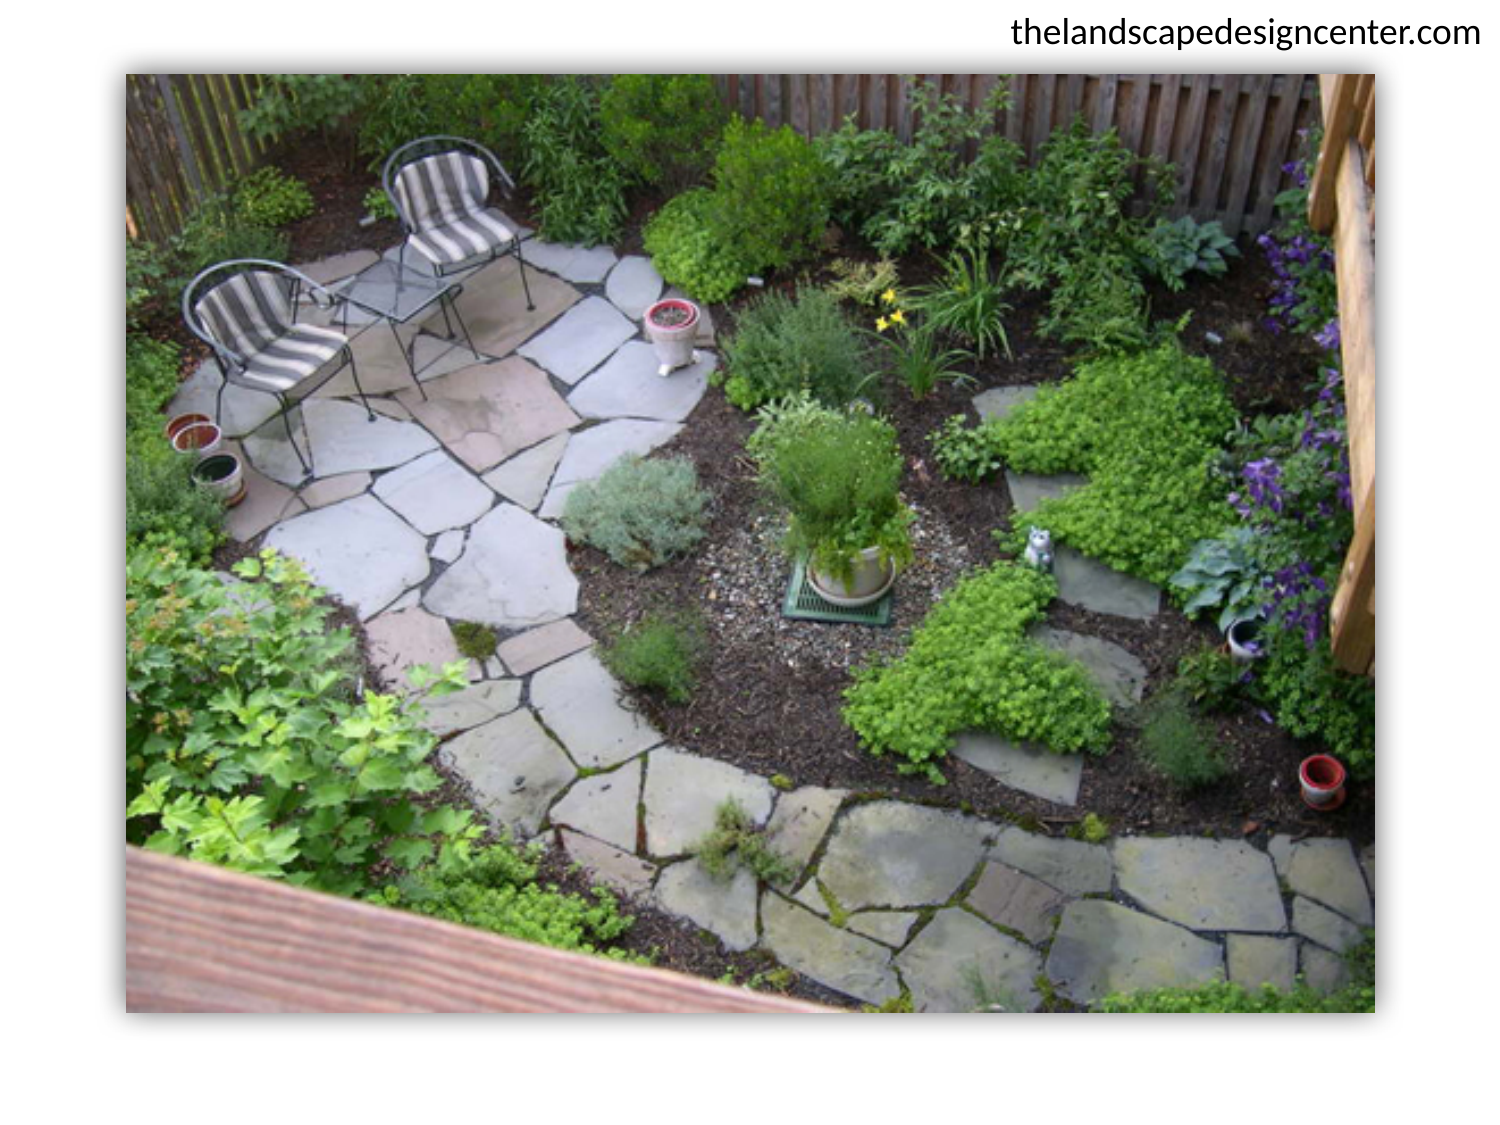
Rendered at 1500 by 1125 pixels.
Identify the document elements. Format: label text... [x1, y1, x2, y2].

picture [126, 74, 1376, 1013]
text_box thelandscapedesigncenter.com [995, 0, 1498, 60]
